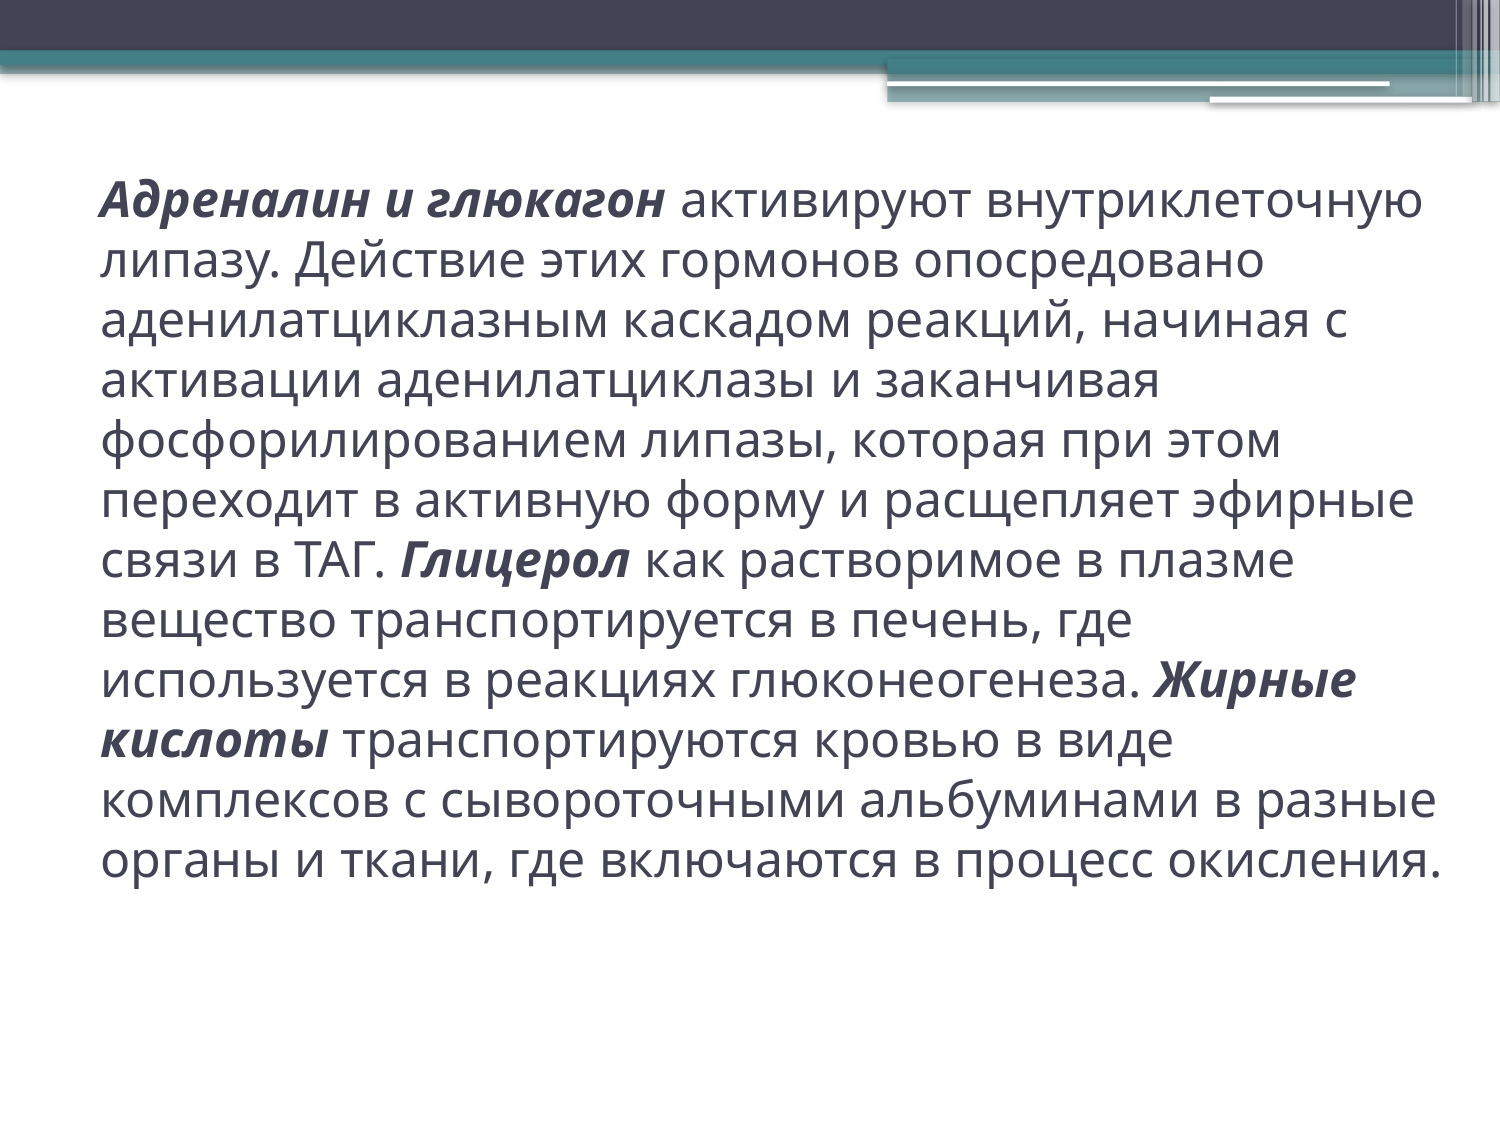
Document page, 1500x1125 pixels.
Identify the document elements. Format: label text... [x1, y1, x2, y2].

title Адреналин и глюкагон активируют внутриклеточную липазу. Действие этих гормонов опосредовано аденилатциклазным каскадом реакций, начиная с активации аденилатциклазы и заканчивая фосфорилированием липазы, которая при этом переходит в активную форму и расщепляет эфирные связи в ТАГ. Глицерол как растворимое в плазме вещество транспортируется в печень, где используется в реакциях глюконеогенеза. Жирные кислоты транспортируются кровью в виде комплексов с сывороточными альбуминами в разные органы и ткани, где включаются в процесс окисления. [85, 327, 1473, 727]
